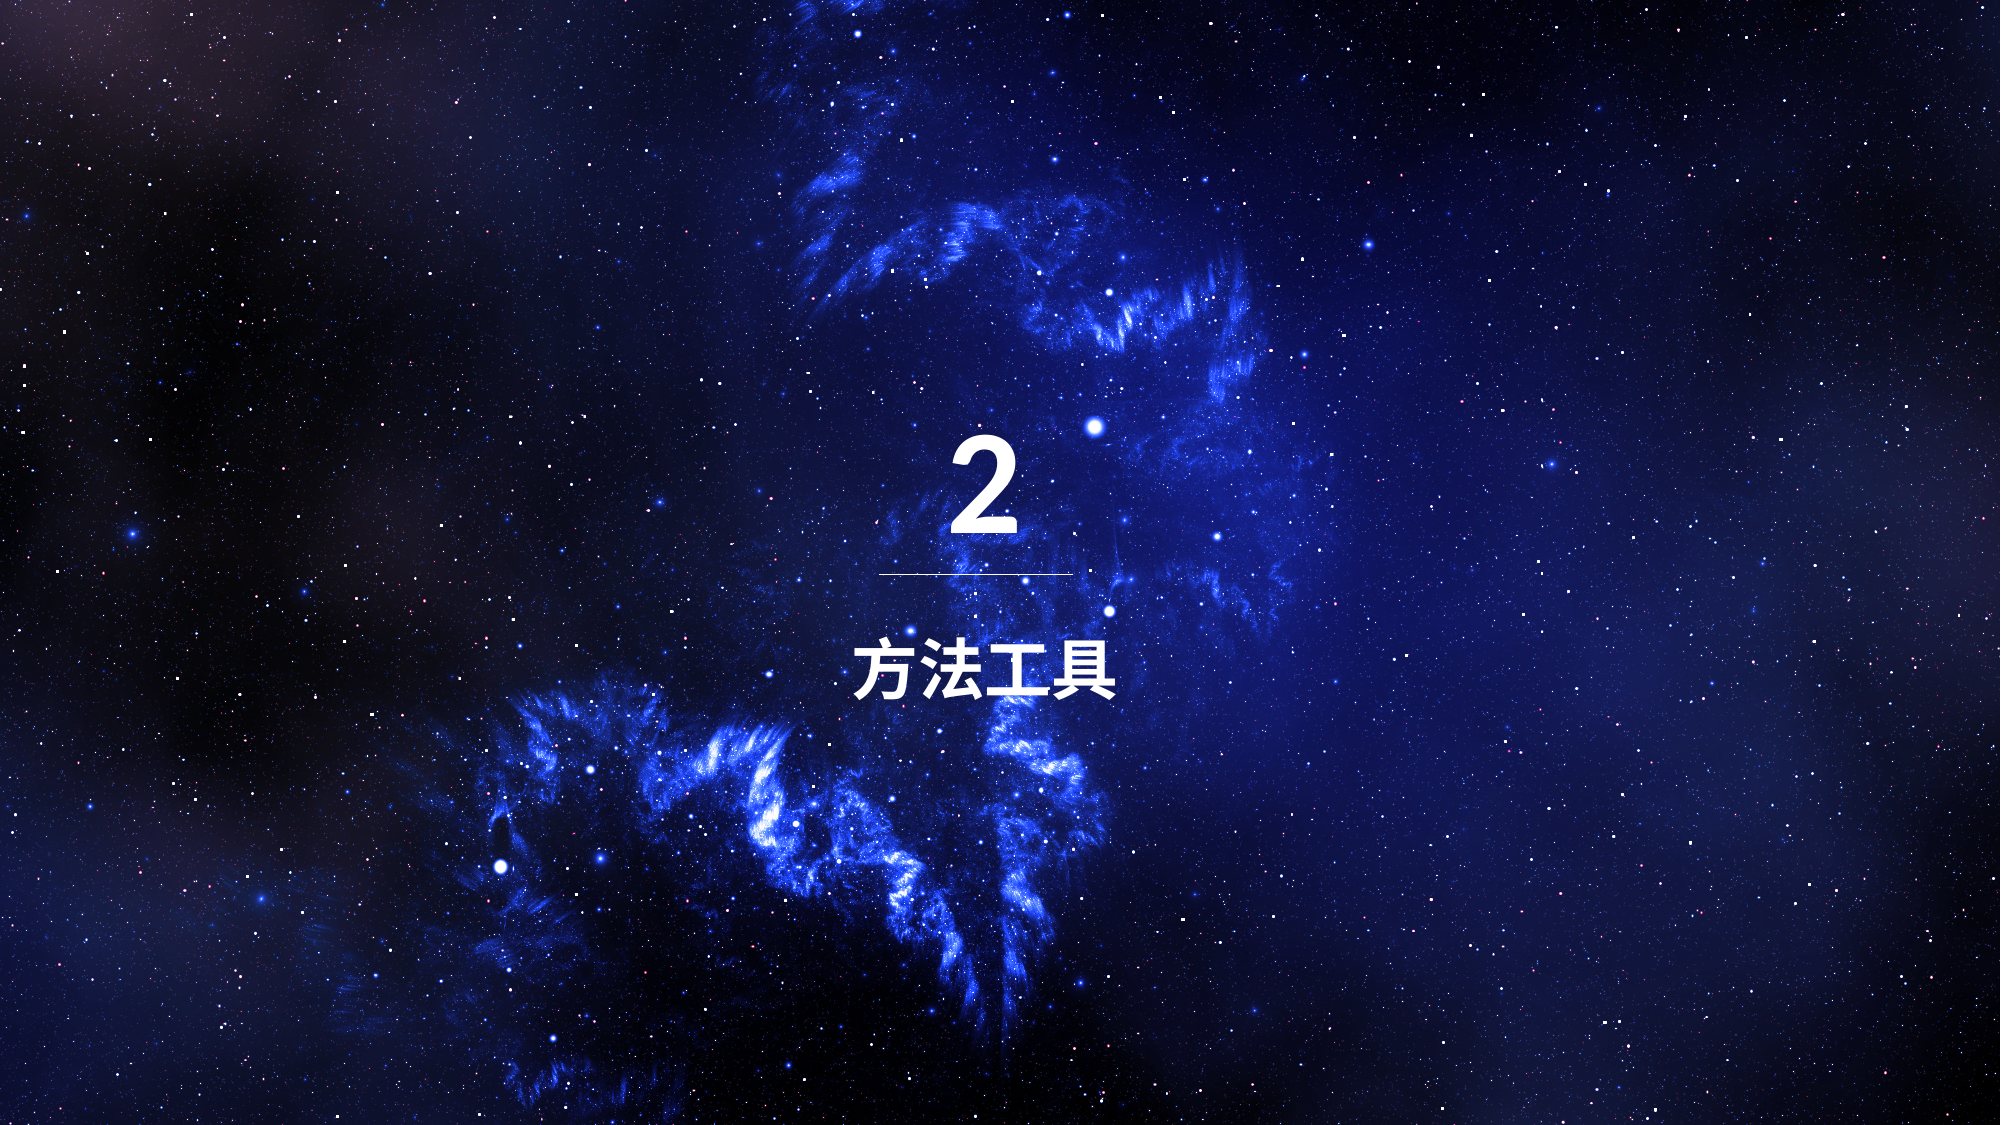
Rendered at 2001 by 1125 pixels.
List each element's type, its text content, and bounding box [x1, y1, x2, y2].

title 方法工具 [836, 629, 1145, 713]
picture [0, 0, 2000, 1125]
list 2 [908, 396, 1059, 547]
